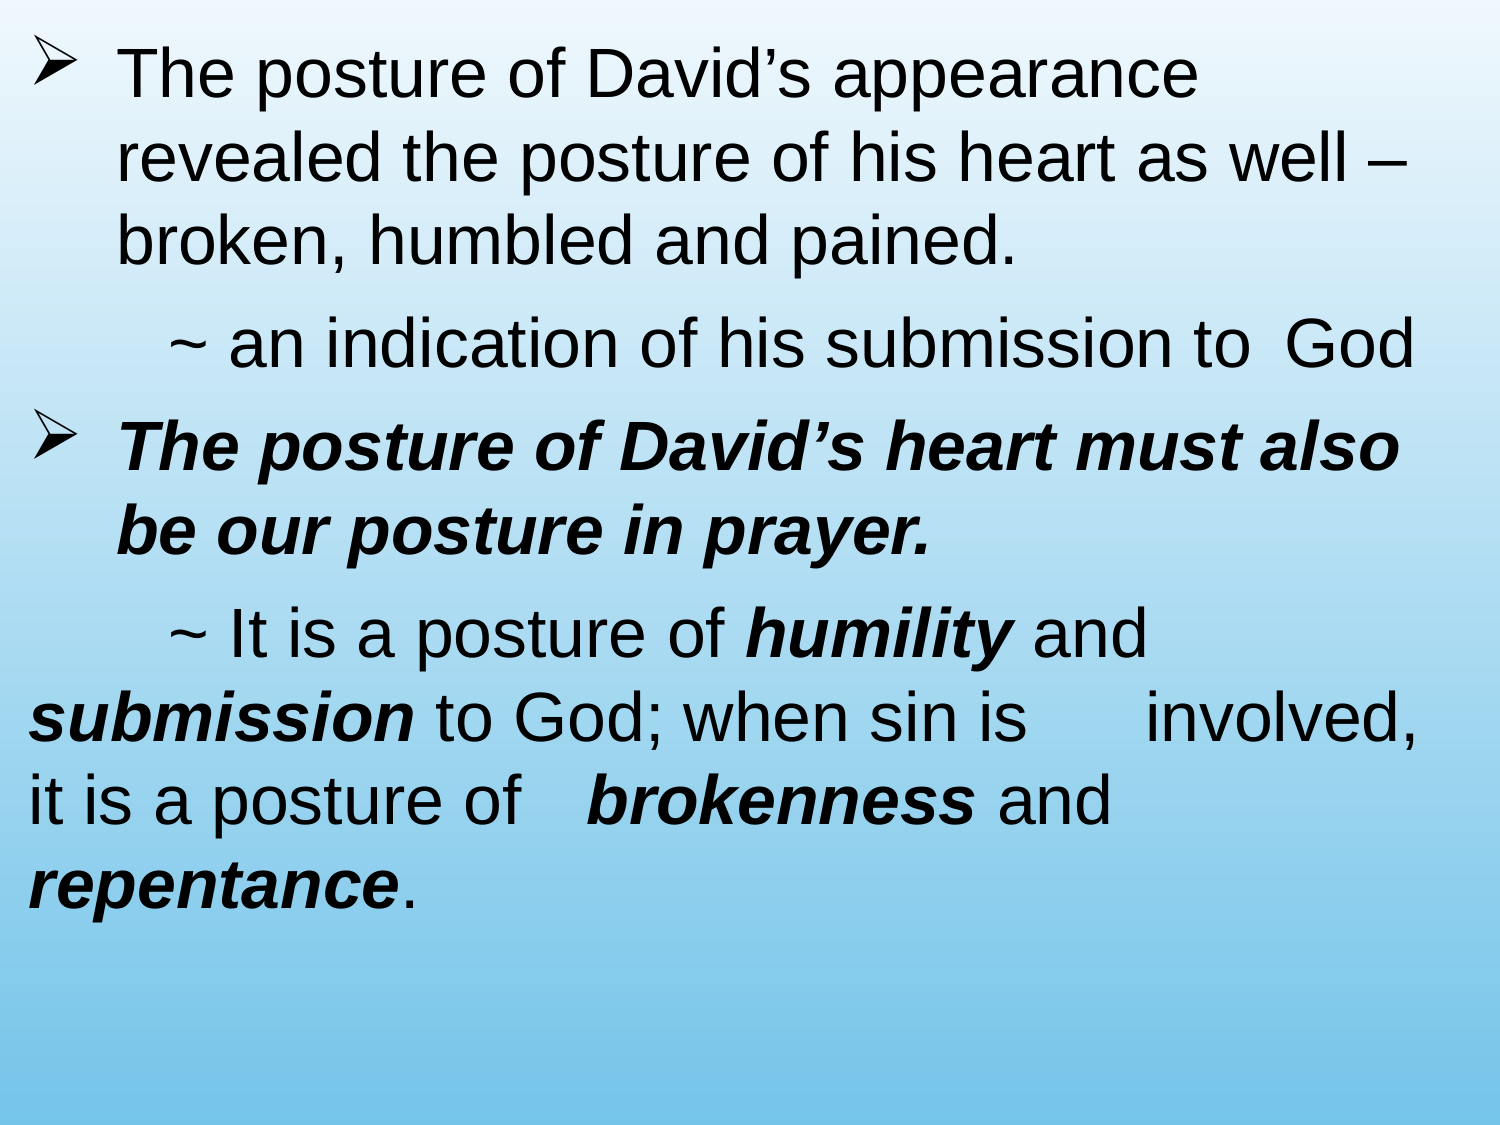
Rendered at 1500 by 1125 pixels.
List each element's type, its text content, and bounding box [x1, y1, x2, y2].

subtitle The posture of David’s appearance revealed the posture of his heart as well – broken, humbled and pained. ~ an indication of his submission to God The posture of David’s heart must also be our posture in prayer. ~ It is a posture of humility and submission to God; when sin is involved, it is a posture of brokenness and repentance. [13, 20, 1486, 1108]
